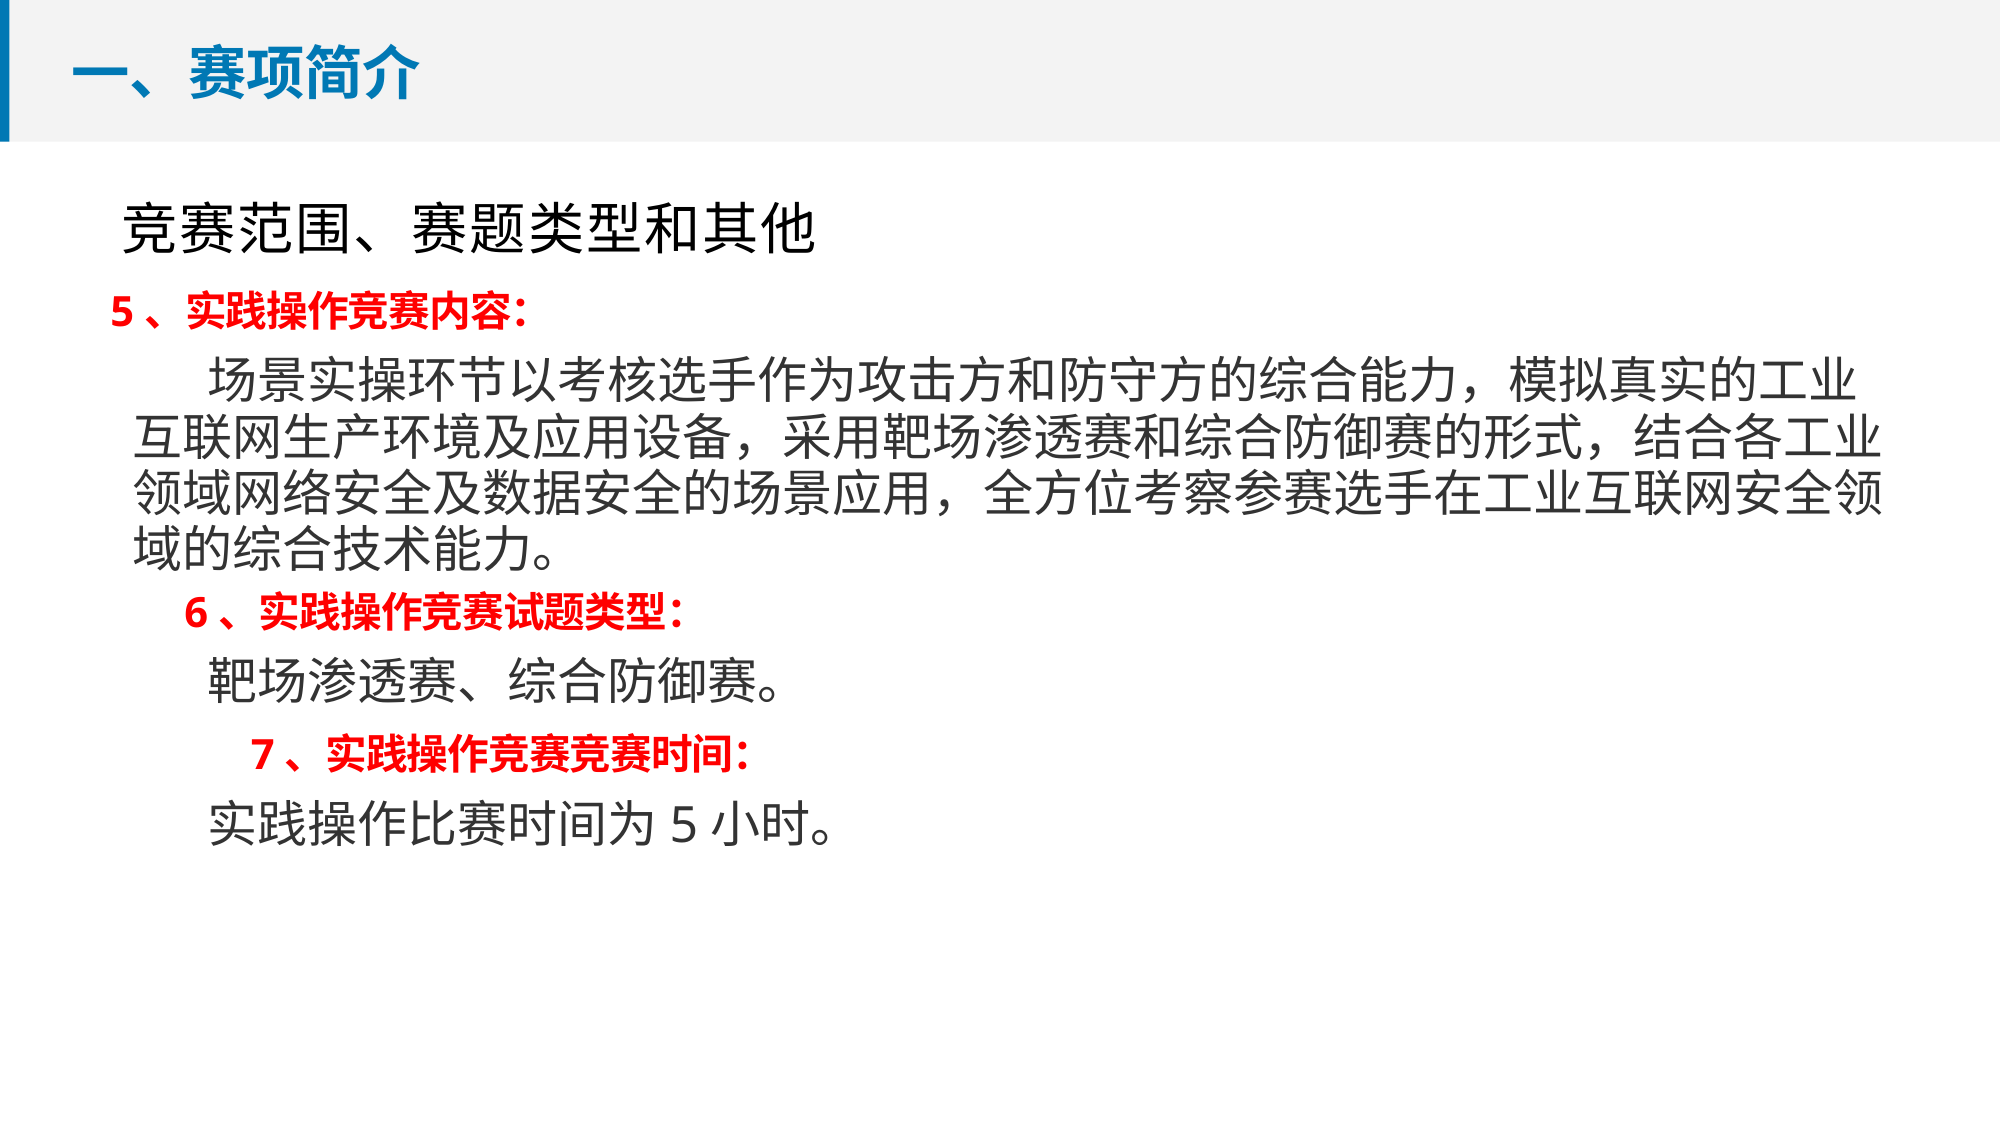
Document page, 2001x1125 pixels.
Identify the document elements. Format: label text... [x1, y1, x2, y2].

text_box 竞赛范围、赛题类型和其他 [119, 190, 823, 263]
text_box 5、实践操作竞赛内容： 场景实操环节以考核选手作为攻击方和防守方的综合能力，模拟真实的工业互联网生产环境及应用设备，采用靶场渗透赛和综合防御赛的形式，结合各工业领域网络安全及数据安全的场景应用，全方位考察参赛选手在工业互联网安全领域的综合技术能力。 6、实践操作竞赛试题类型： 靶场渗透赛、综合防御赛。 7、实践操作竞赛竞赛时间： 实践操作比赛时间为5小时。 [56, 276, 1893, 1111]
title 一、赛项简介 [56, 26, 1589, 116]
